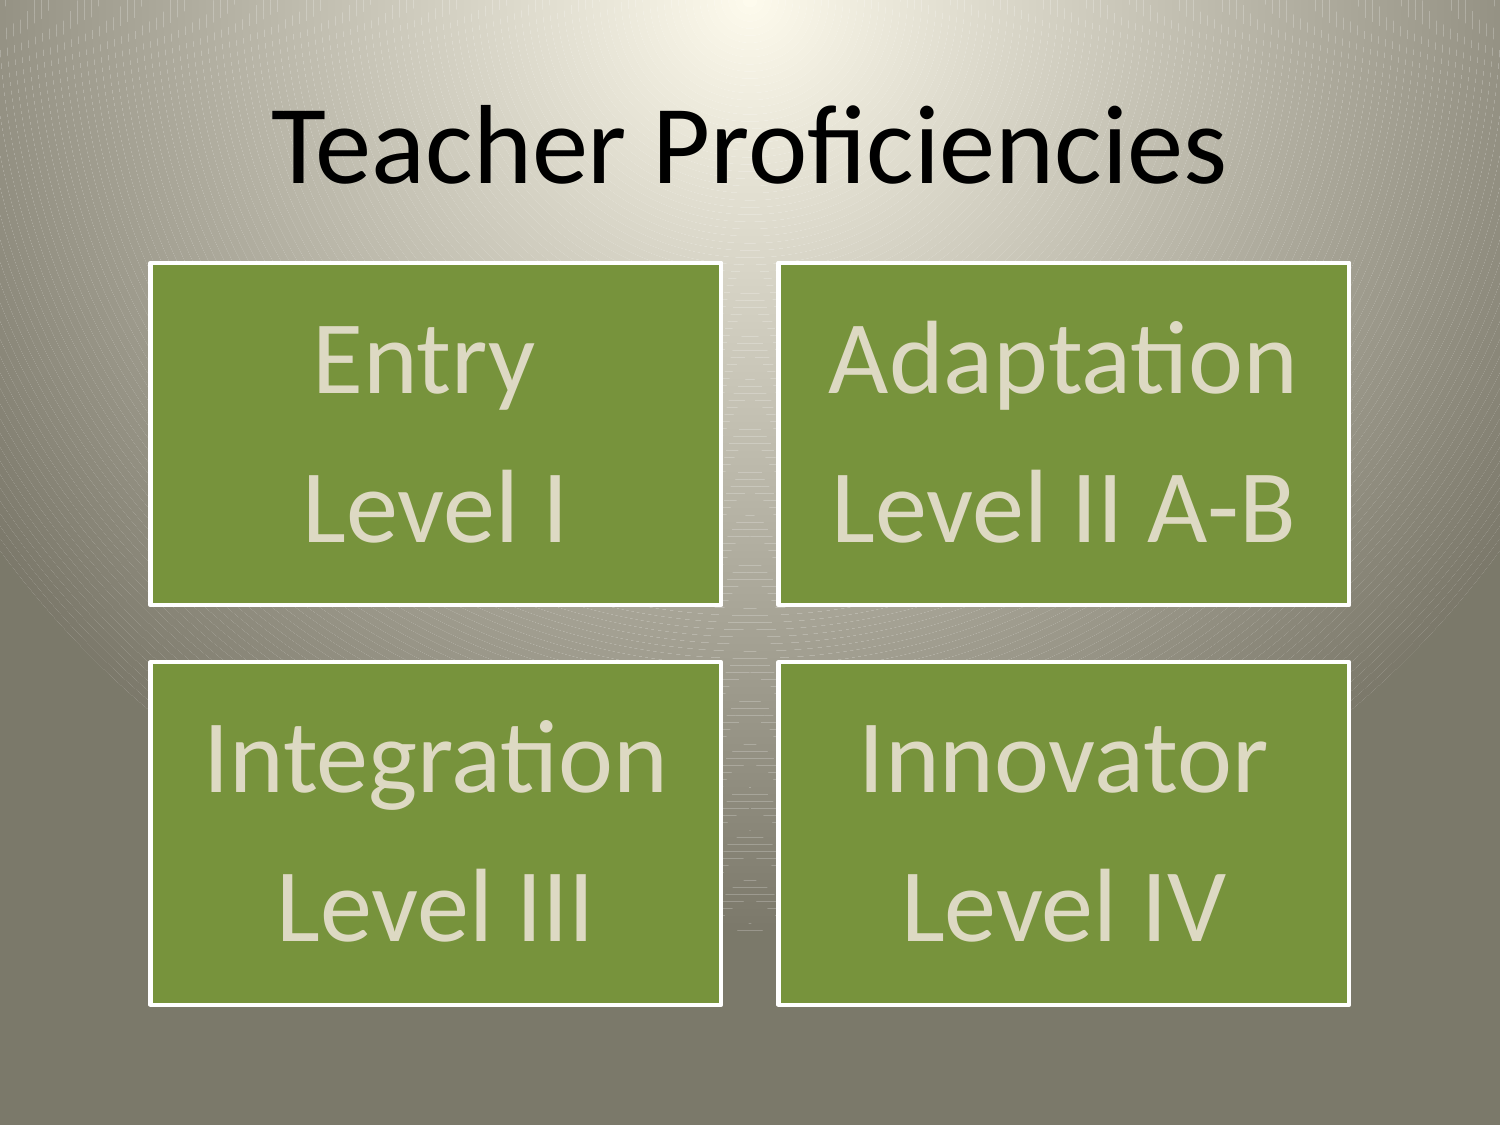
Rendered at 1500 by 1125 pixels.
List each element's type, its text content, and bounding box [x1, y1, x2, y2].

title Teacher Proficiencies [75, 45, 1425, 233]
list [74, 262, 1426, 1006]
